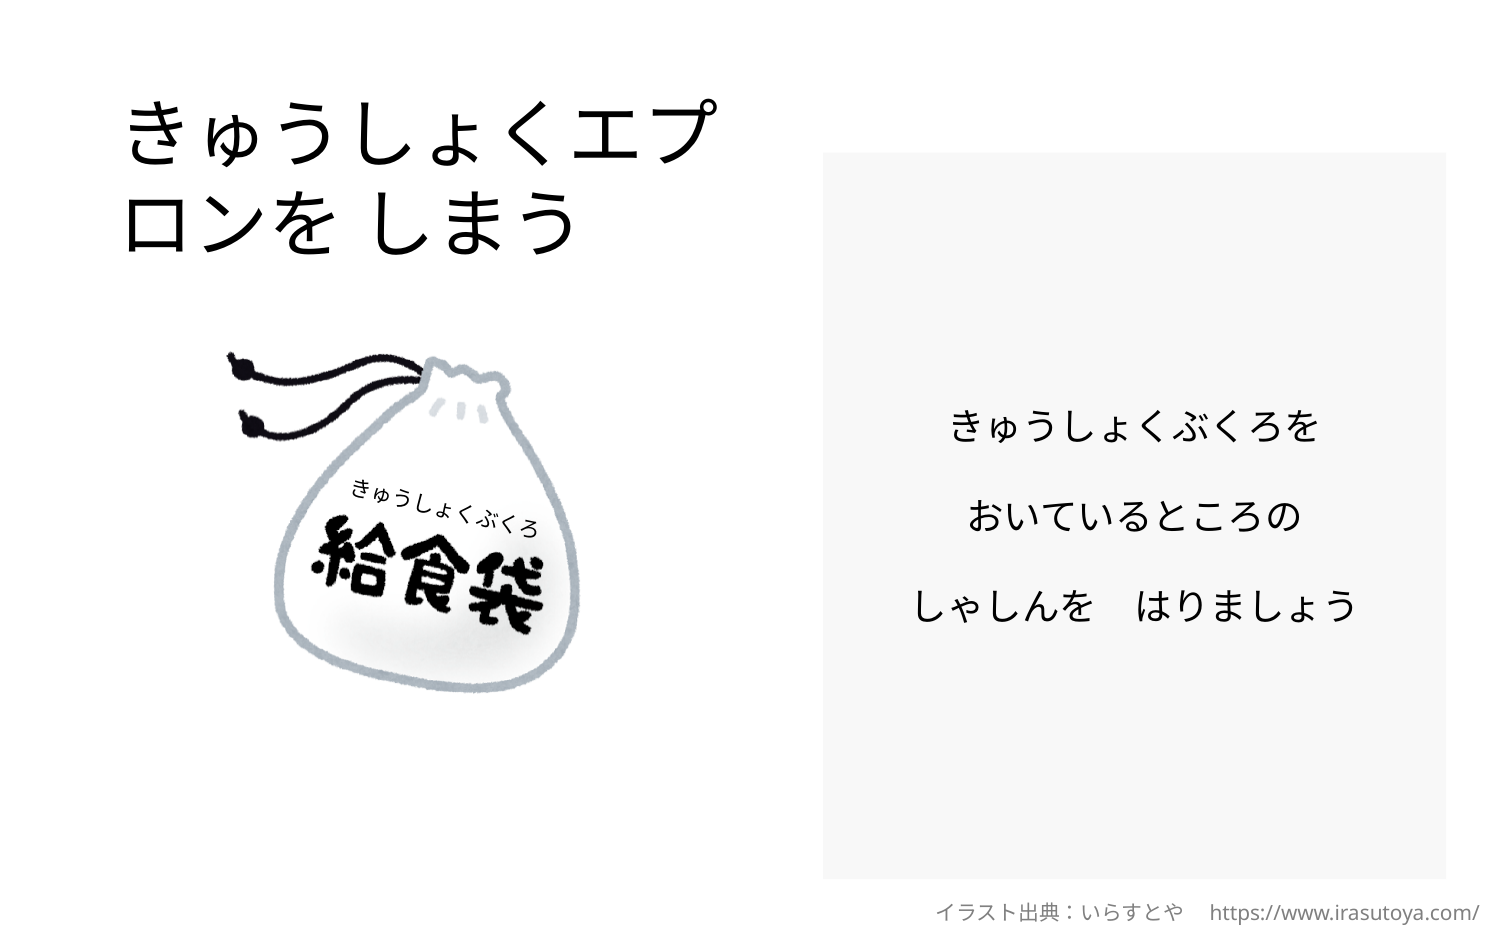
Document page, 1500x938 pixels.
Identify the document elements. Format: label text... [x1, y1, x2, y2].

text_box きゅうしょくエプロンを しまう [104, 78, 805, 274]
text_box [221, 338, 587, 702]
text_box きゅうしょくぶくろを おいているところの しゃしんを はりましょう [823, 152, 1447, 880]
